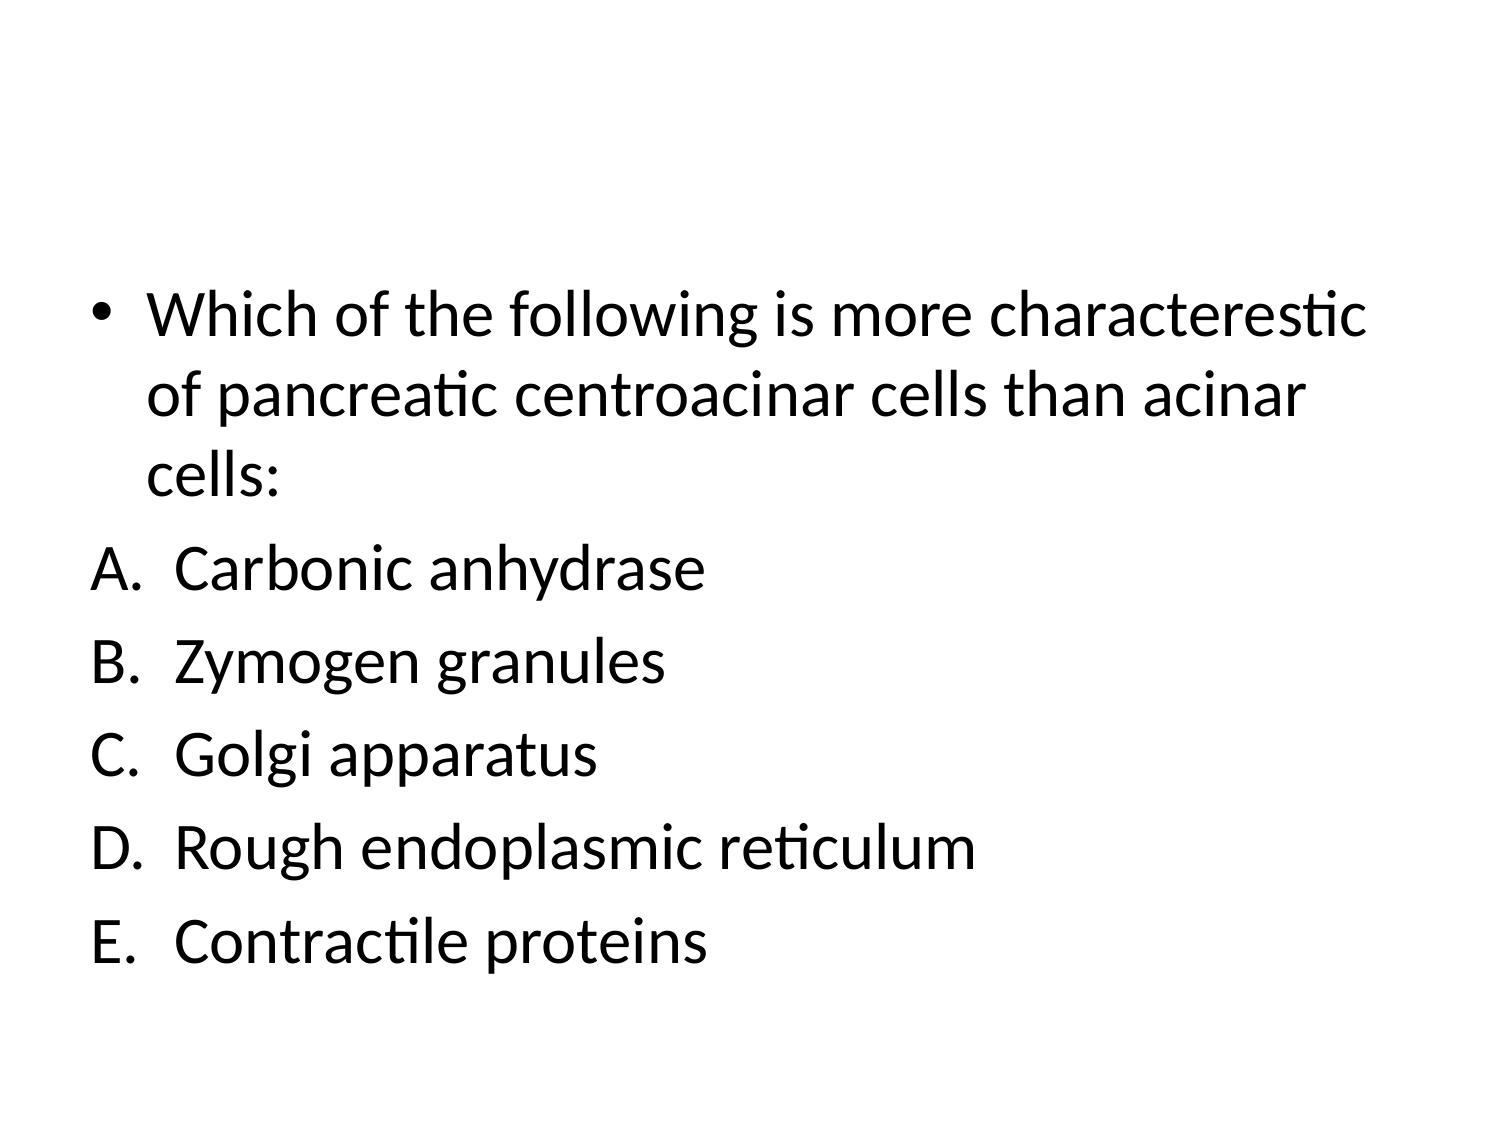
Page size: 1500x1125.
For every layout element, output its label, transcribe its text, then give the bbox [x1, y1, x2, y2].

list Which of the following is more characterestic of pancreatic centroacinar cells than acinar cells: Carbonic anhydrase Zymogen granules Golgi apparatus Rough endoplasmic reticulum Contractile proteins [75, 262, 1425, 1005]
